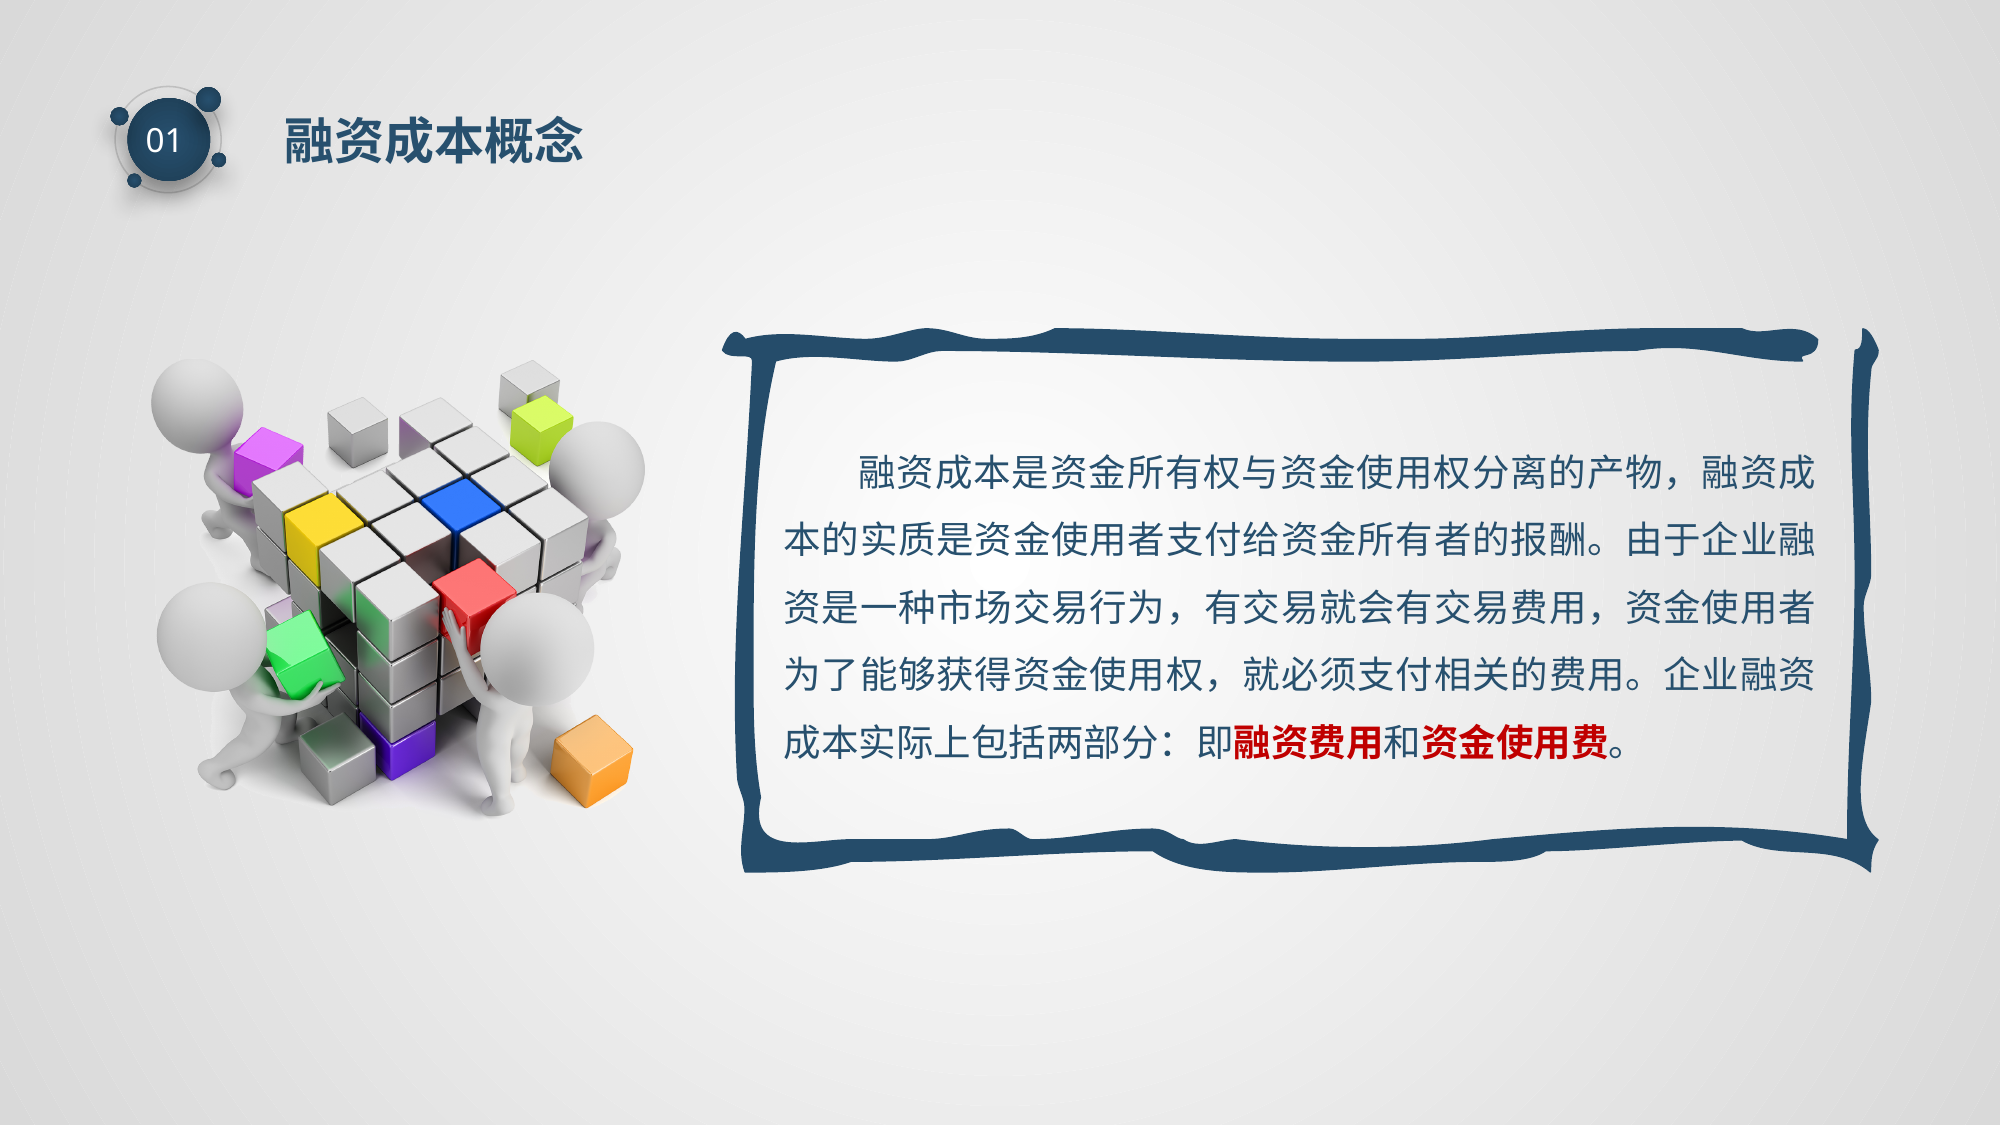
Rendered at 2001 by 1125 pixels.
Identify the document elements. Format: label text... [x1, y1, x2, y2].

text_box 融资成本概念 [269, 101, 600, 177]
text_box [110, 86, 226, 193]
picture [110, 307, 687, 883]
text_box 融资成本是资金所有权与资金使用权分离的产物，融资成本的实质是资金使用者支付给资金所有者的报酬。由于企业融资是一种市场交易行为，有交易就会有交易费用，资金使用者为了能够获得资金使用权，就必须支付相关的费用。企业融资成本实际上包括两部分：即融资费用和资金使用费。 [768, 418, 1832, 772]
text_box [722, 328, 1879, 872]
